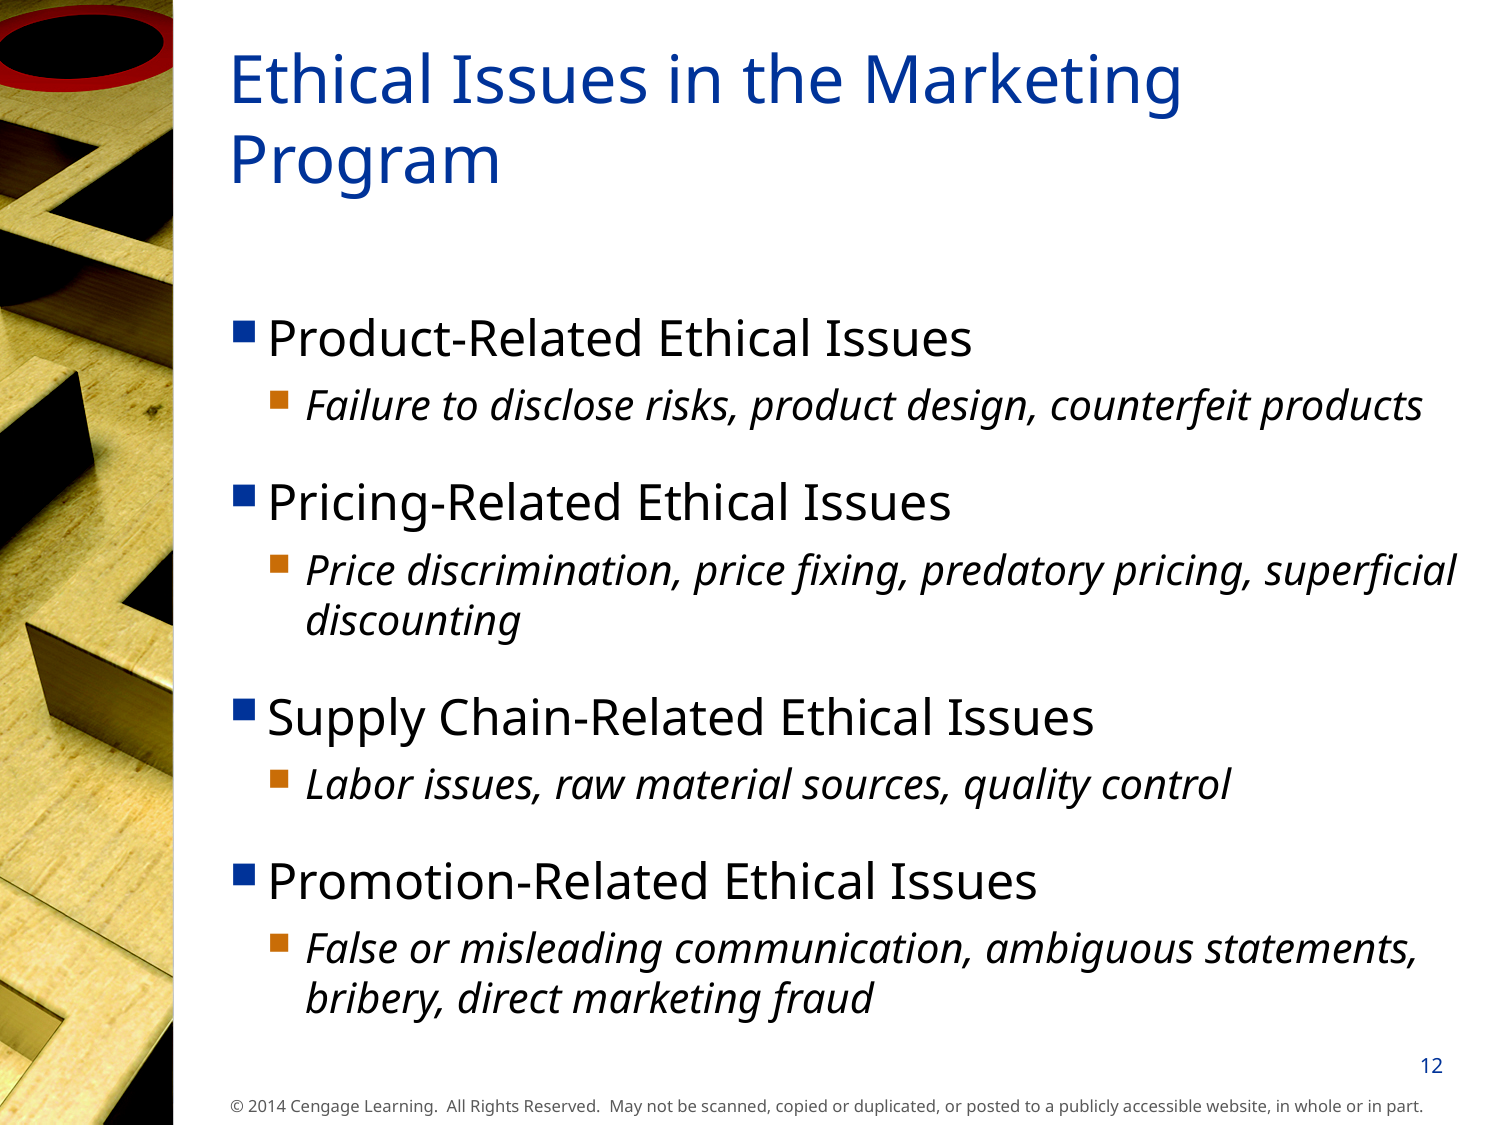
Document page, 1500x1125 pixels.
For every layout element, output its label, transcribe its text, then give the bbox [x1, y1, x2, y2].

picture [0, 0, 174, 1125]
title Ethical Issues in the Marketing Program [213, 29, 1454, 213]
list Product-Related Ethical Issues Failure to disclose risks, product design, counterfeit products Pricing-Related Ethical Issues Price discrimination, price fixing, predatory pricing, superficial discounting Supply Chain-Related Ethical Issues Labor issues, raw material sources, quality control Promotion-Related Ethical Issues False or misleading communication, ambiguous statements, bribery, direct marketing fraud [215, 212, 1478, 981]
slide_number 12 [1386, 1037, 1478, 1097]
